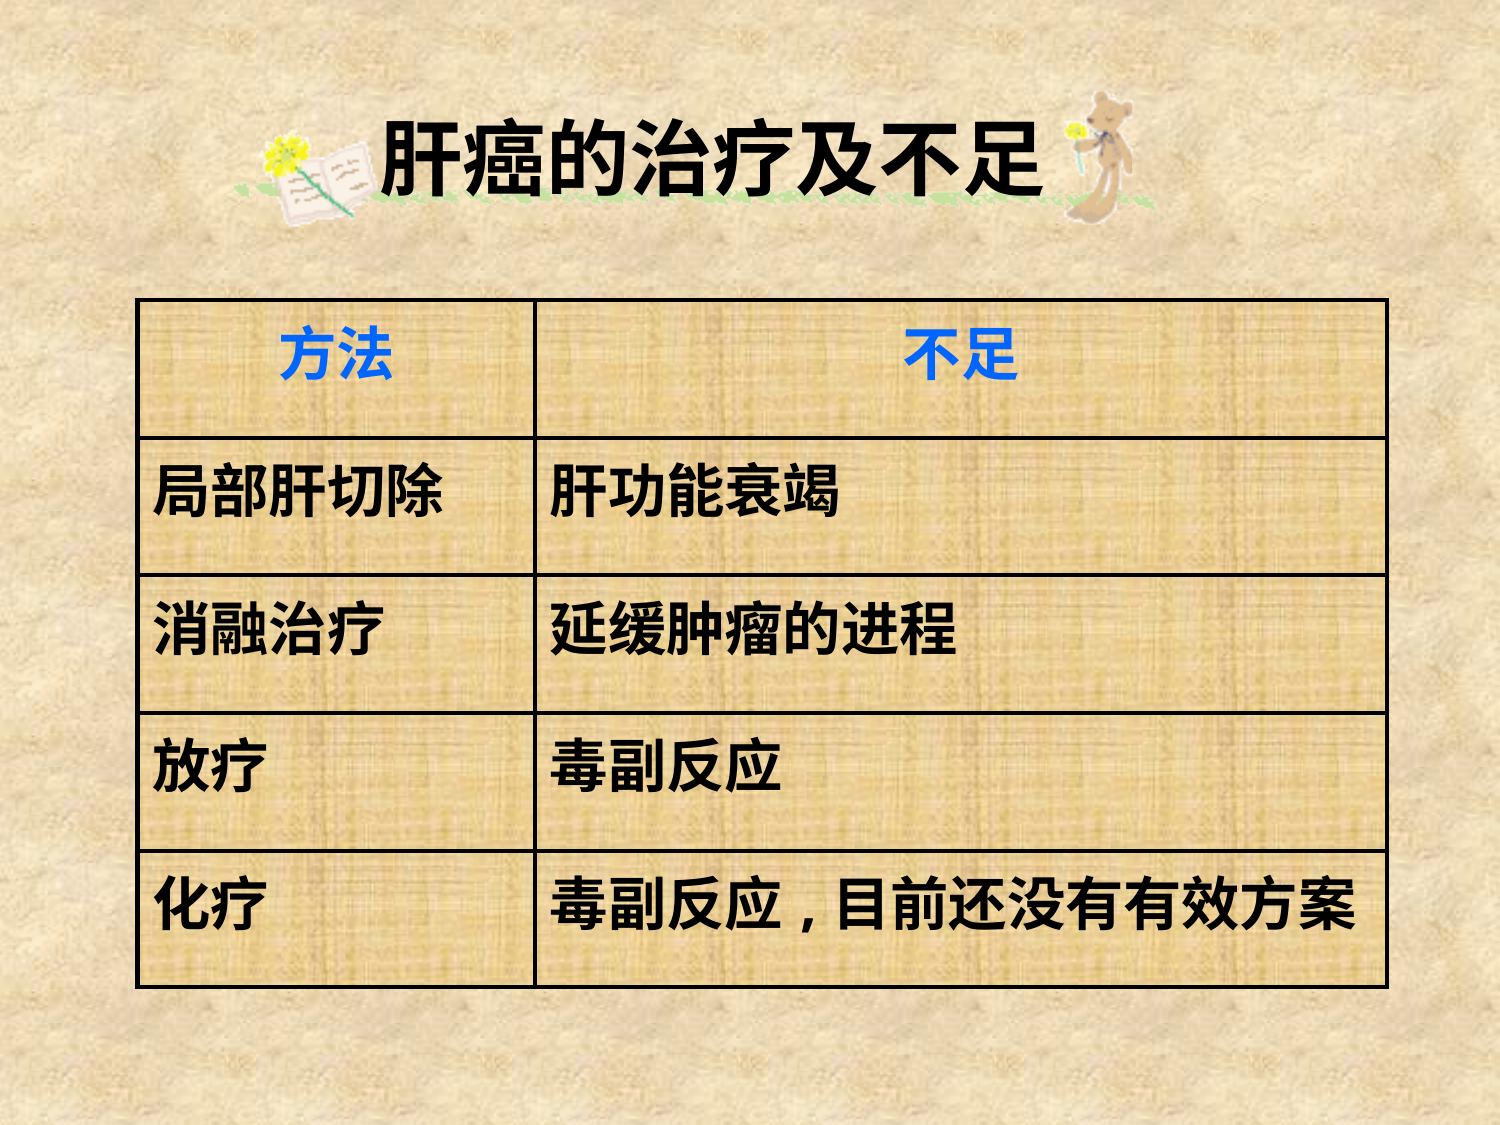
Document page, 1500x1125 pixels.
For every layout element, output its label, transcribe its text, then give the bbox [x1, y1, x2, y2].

table_cell 肝功能衰竭 [537, 440, 1385, 573]
table_header 不足 [537, 302, 1385, 436]
table_cell 毒副反应 [537, 715, 1385, 849]
table_cell 延缓肿瘤的进程 [537, 577, 1385, 711]
table_cell 放疗 [140, 715, 533, 849]
table_cell 化疗 [140, 853, 533, 985]
table_cell 消融治疗 [140, 577, 533, 711]
title 肝癌的治疗及不足 [37, 62, 1388, 250]
table_cell 毒副反应,目前还没有有效方案 [537, 853, 1385, 985]
table_cell 局部肝切除 [140, 440, 533, 573]
picture [0, 0, 1500, 1125]
table_header 方法 [140, 302, 533, 436]
